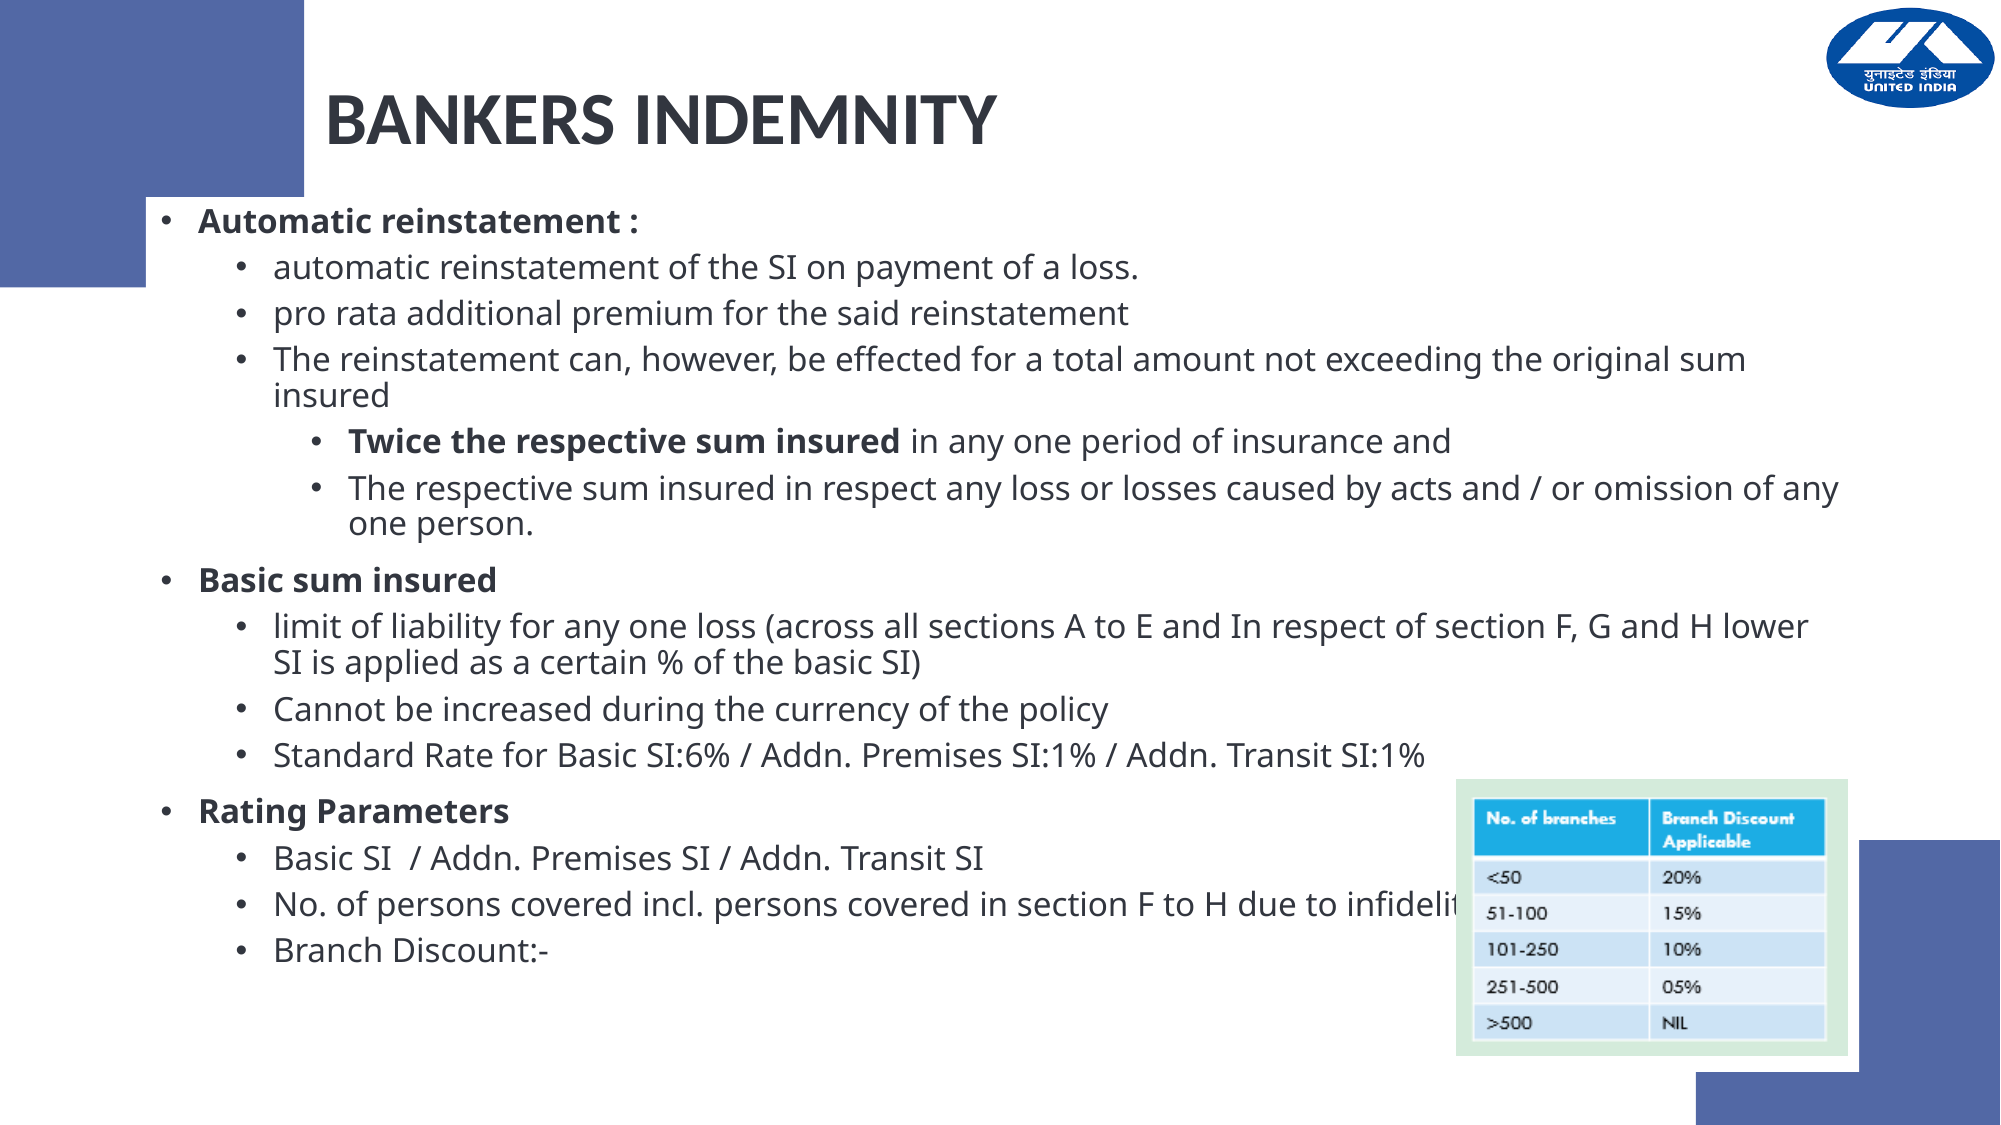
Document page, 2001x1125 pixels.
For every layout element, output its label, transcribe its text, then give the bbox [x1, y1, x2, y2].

text_box Automatic reinstatement : automatic reinstatement of the SI on payment of a loss. pro rata additional premium for the said reinstatement The reinstatement can, however, be effected for a total amount not exceeding the original sum insured Twice the respective sum insured in any one period of insurance and The respective sum insured in respect any loss or losses caused by acts and / or omission of any one person. Basic sum insured limit of liability for any one loss (across all sections A to E and In respect of section F, G and H lower SI is applied as a certain % of the basic SI) Cannot be increased during the currency of the policy Standard Rate for Basic SI:6% / Addn. Premises SI:1% / Addn. Transit SI:1% Rating Parameters Basic SI / Addn. Premises SI / Addn. Transit SI No. of persons covered incl. persons covered in section F to H due to infidelity risk cover Branch Discount:- [145, 197, 1860, 1072]
text_box BANKERS INDEMNITY [310, 72, 1545, 197]
picture [1456, 779, 1848, 1056]
picture [1820, 3, 2000, 111]
